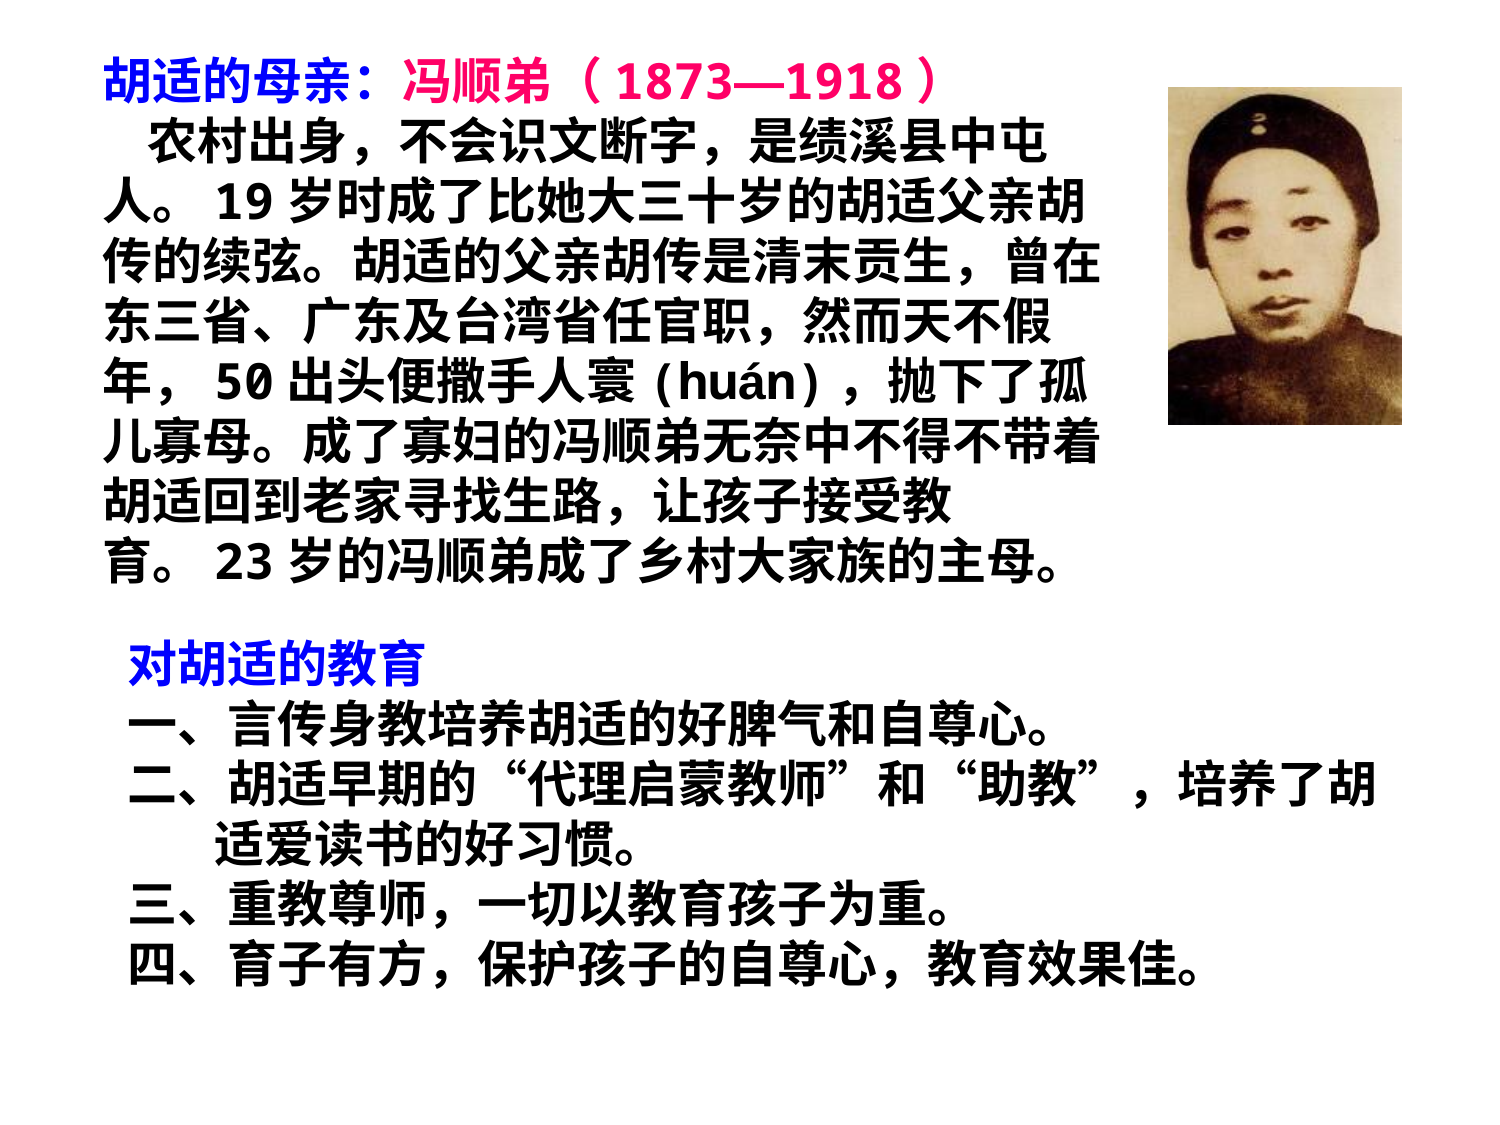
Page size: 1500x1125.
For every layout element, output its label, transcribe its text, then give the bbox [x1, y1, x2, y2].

text_box 对胡适的教育 一、言传身教培养胡适的好脾气和自尊心。 二、胡适早期的“代理启蒙教师”和“助教”，培养了胡适爱读书的好习惯。 三、重教尊师，一切以教育孩子为重。 四、育子有方，保护孩子的自尊心，教育效果佳。 [112, 624, 1413, 1000]
picture [1168, 87, 1402, 425]
text_box 胡适的母亲：冯顺弟（1873—1918） 农村出身，不会识文断字，是绩溪县中屯人。19岁时成了比她大三十岁的胡适父亲胡传的续弦。胡适的父亲胡传是清末贡生，曾在东三省、广东及台湾省任官职，然而天不假年，50出头便撒手人寰(huán)，抛下了孤儿寡母。成了寡妇的冯顺弟无奈中不得不带着胡适回到老家寻找生路，让孩子接受教育。23岁的冯顺弟成了乡村大家族的主母。 [87, 42, 1138, 598]
